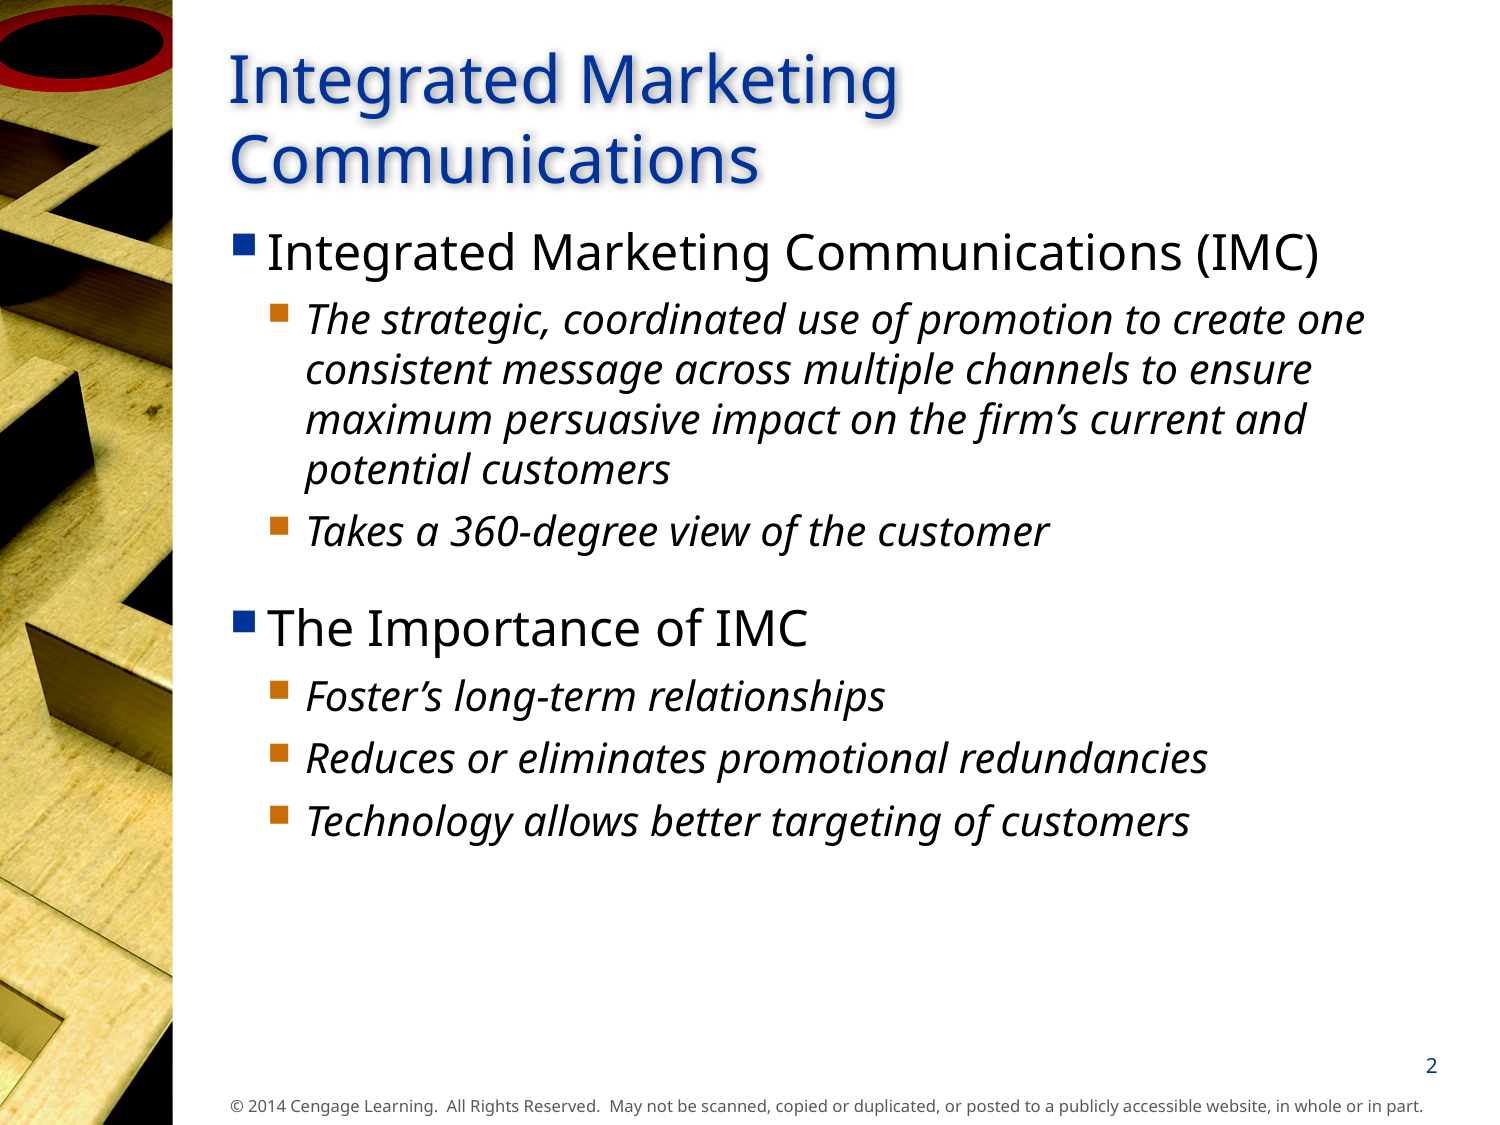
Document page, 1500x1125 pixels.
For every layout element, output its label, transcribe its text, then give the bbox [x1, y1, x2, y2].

list Integrated Marketing Communications (IMC) The strategic, coordinated use of promotion to create one consistent message across multiple channels to ensure maximum persuasive impact on the firm’s current and potential customers Takes a 360-degree view of the customer The Importance of IMC Foster’s long-term relationships Reduces or eliminates promotional redundancies Technology allows better targeting of customers [215, 212, 1478, 1037]
picture [0, 0, 173, 1125]
slide_number 2 [1386, 1037, 1478, 1097]
title Integrated Marketing Communications [213, 29, 1454, 213]
